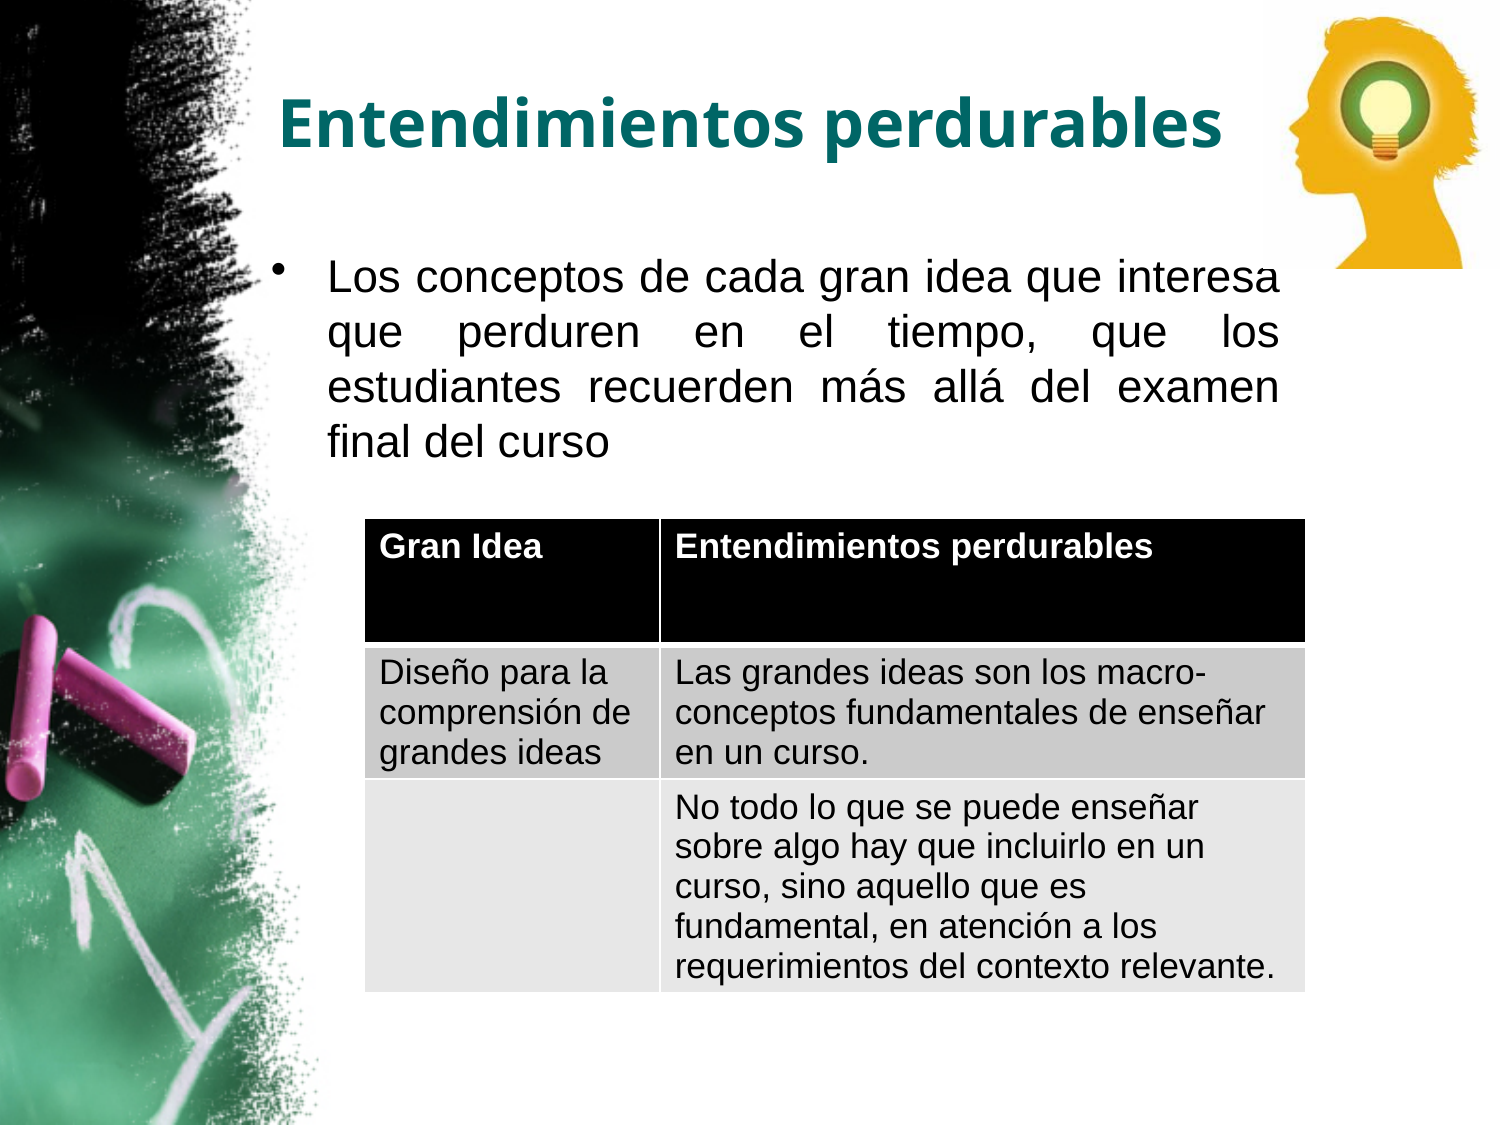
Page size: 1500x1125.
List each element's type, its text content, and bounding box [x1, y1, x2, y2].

title Entendimientos perdurables [262, 51, 1257, 190]
table_header Entendimientos perdurables [661, 519, 1305, 642]
table_cell No todo lo que se puede enseñar sobre algo hay que incluirlo en un curso, sino aquello que es fundamental, en atención a los requerimientos del contexto relevante. [661, 780, 1305, 992]
table_header Gran Idea [365, 519, 659, 642]
table_cell Diseño para la comprensión de grandes ideas [365, 648, 659, 778]
table_cell Las grandes ideas son los macro-conceptos fundamentales de enseñar en un curso. [661, 648, 1305, 778]
list Los conceptos de cada gran idea que interesa que perduren en el tiempo, que los estudiantes recuerden más allá del examen final del curso [255, 239, 1297, 494]
table_cell [365, 780, 659, 992]
picture [0, 0, 1500, 1125]
